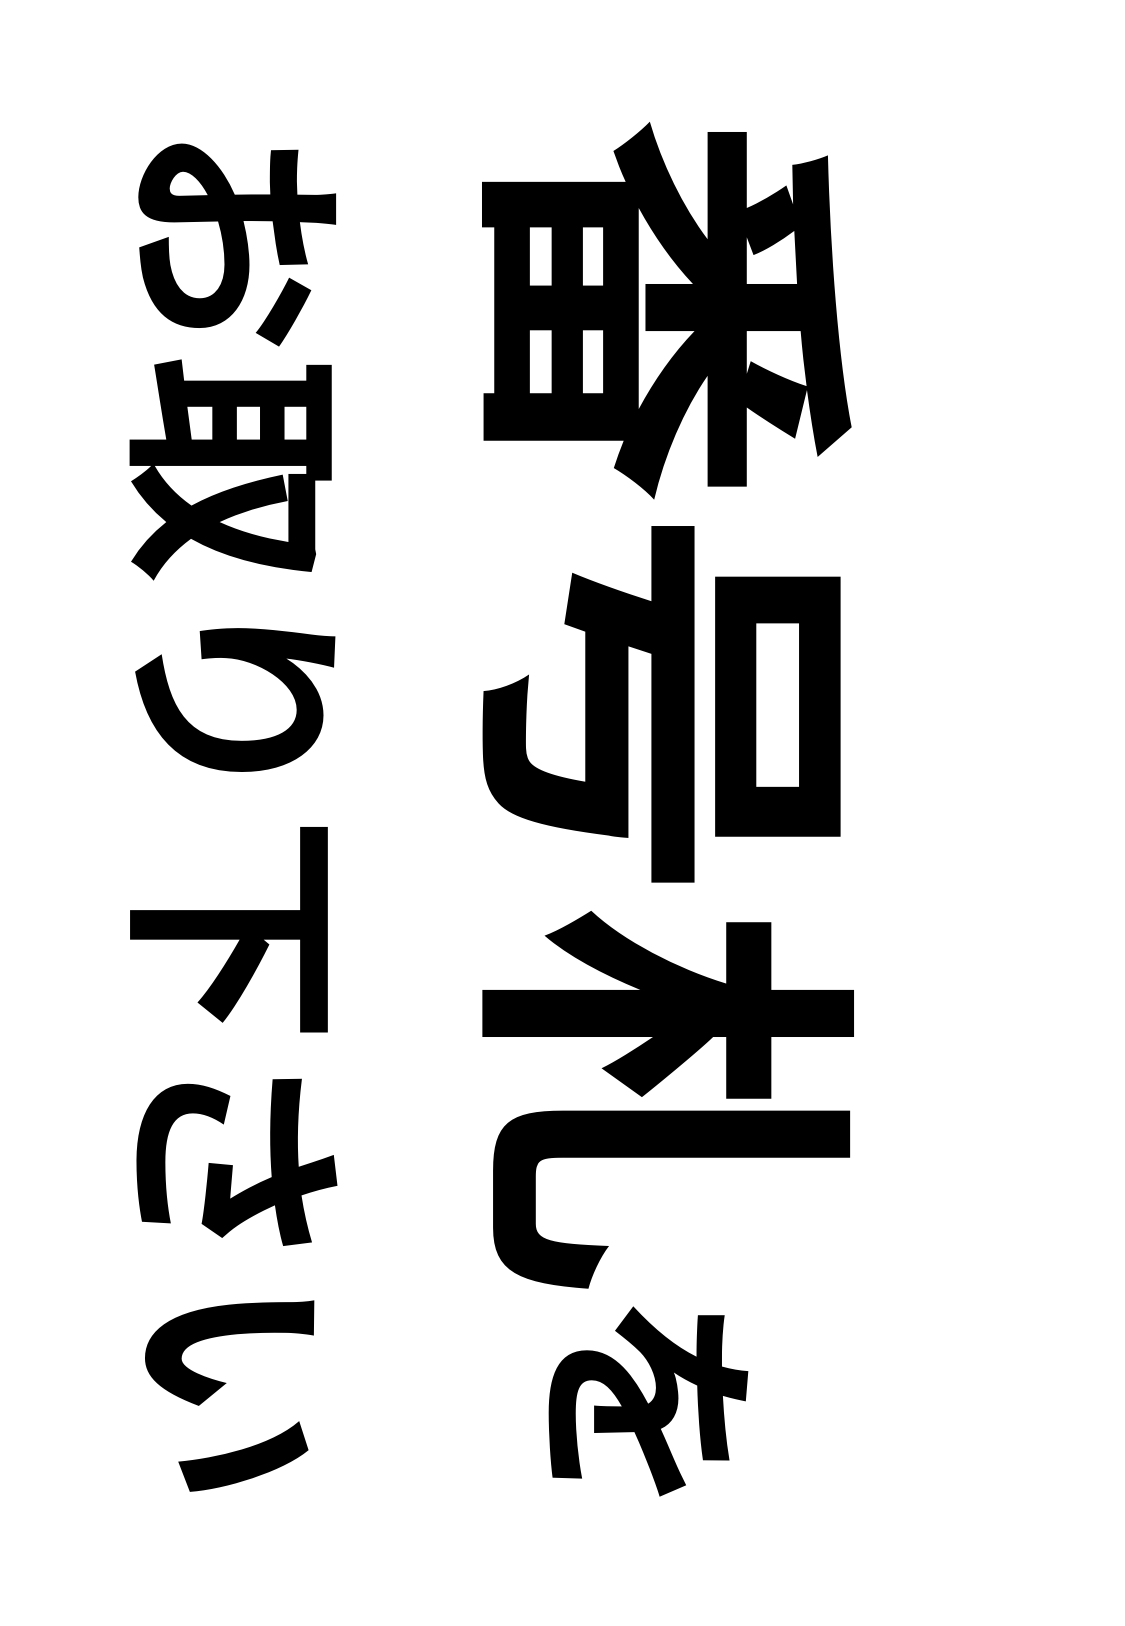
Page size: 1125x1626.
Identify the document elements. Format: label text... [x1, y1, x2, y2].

text_box お取り下さい [97, 110, 509, 1521]
text_box を [509, 1281, 1045, 1529]
text_box 番号札 [431, 97, 967, 1315]
